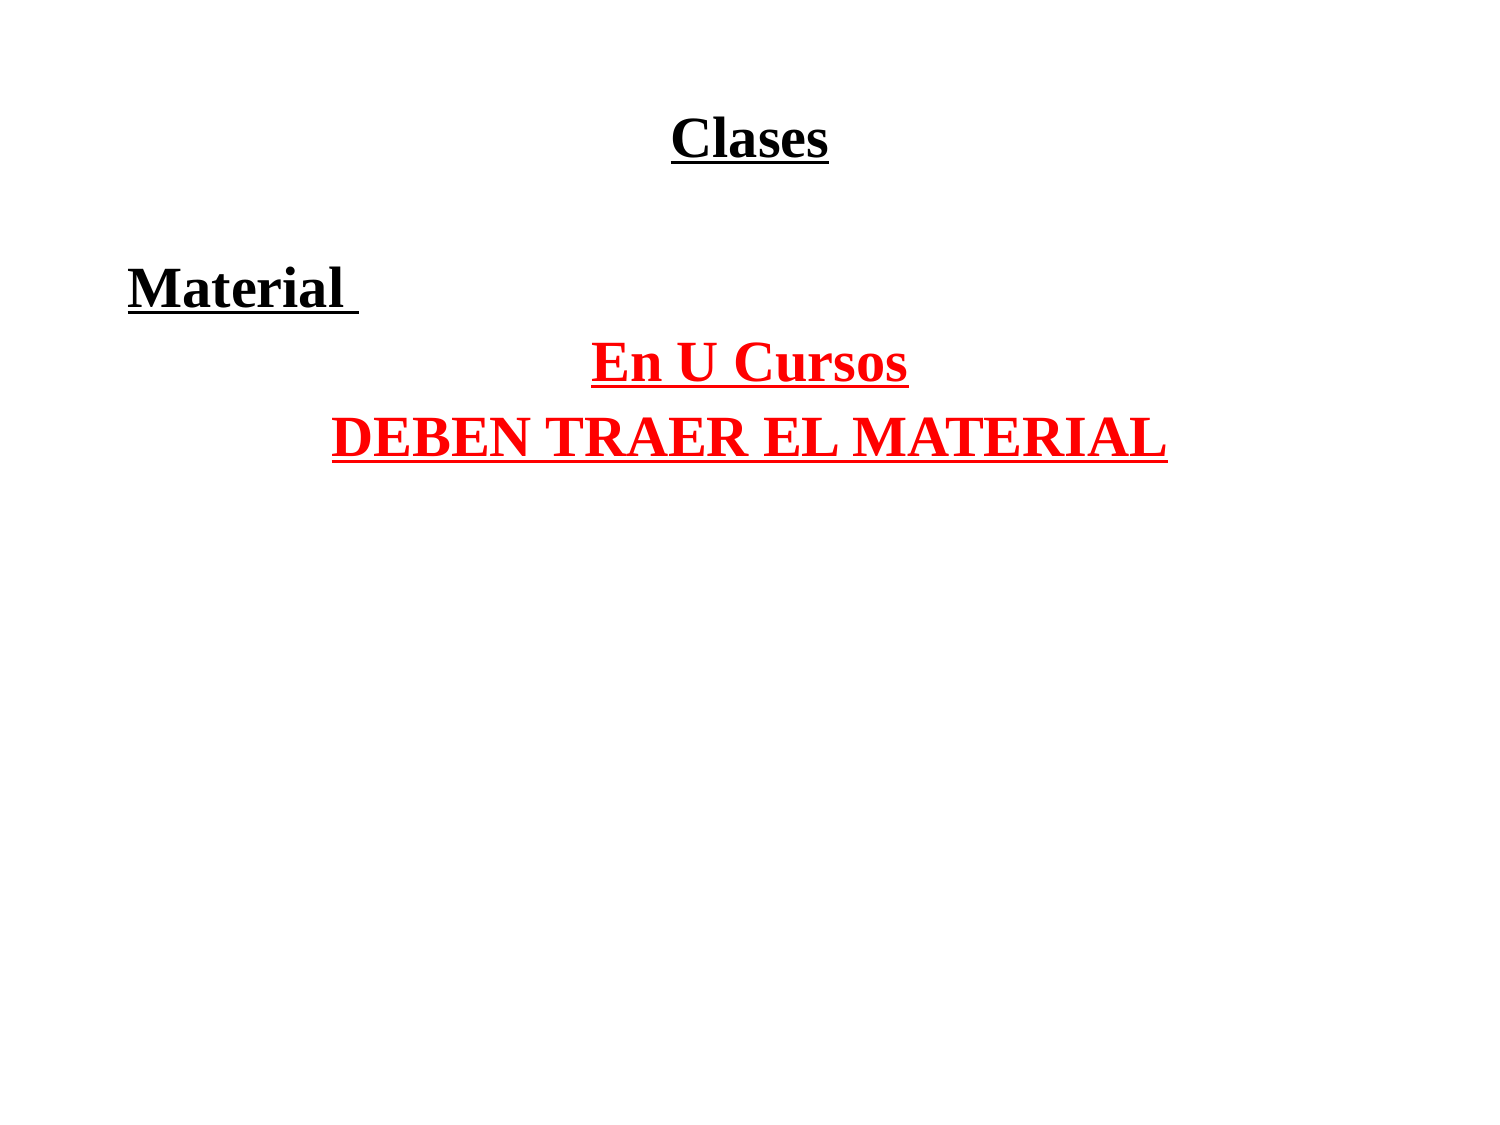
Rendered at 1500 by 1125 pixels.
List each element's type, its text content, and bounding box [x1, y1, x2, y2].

list Clases Material En U Cursos DEBEN TRAER EL MATERIAL [112, 99, 1388, 851]
